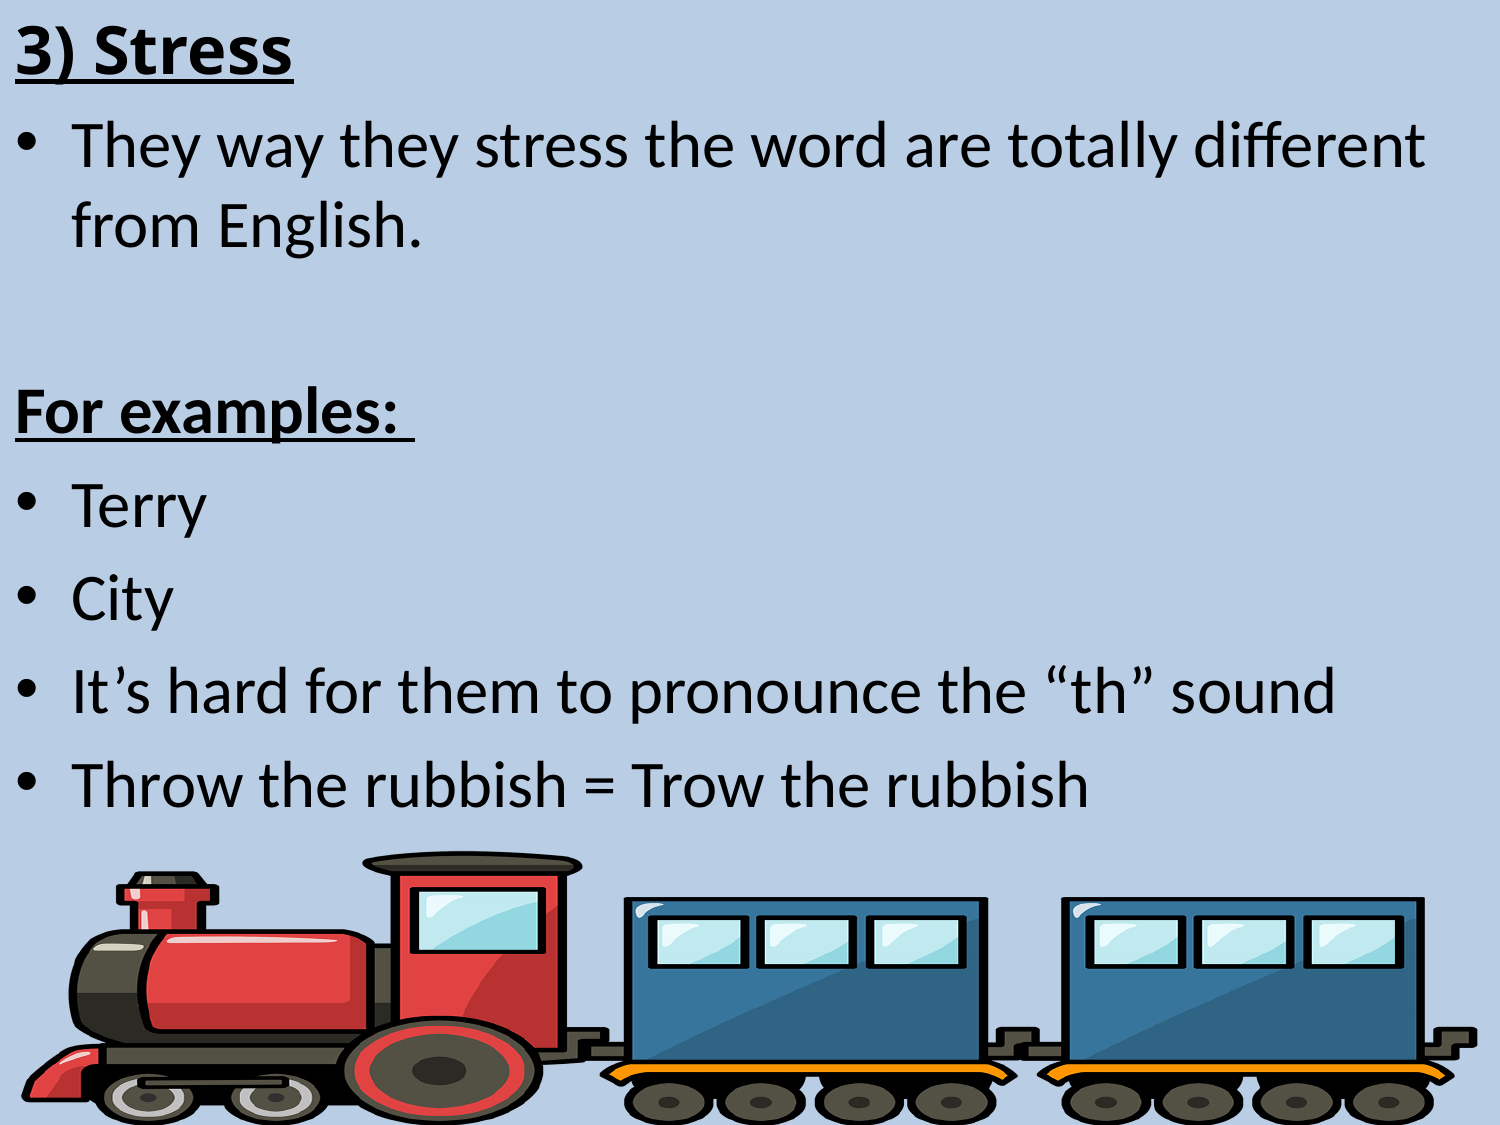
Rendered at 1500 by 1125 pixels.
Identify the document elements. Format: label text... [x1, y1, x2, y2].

picture [0, 787, 1500, 1125]
list 3) Stress They way they stress the word are totally different from English. For examples: Terry City It’s hard for them to pronounce the “th” sound Throw the rubbish = Trow the rubbish [0, 0, 1500, 786]
